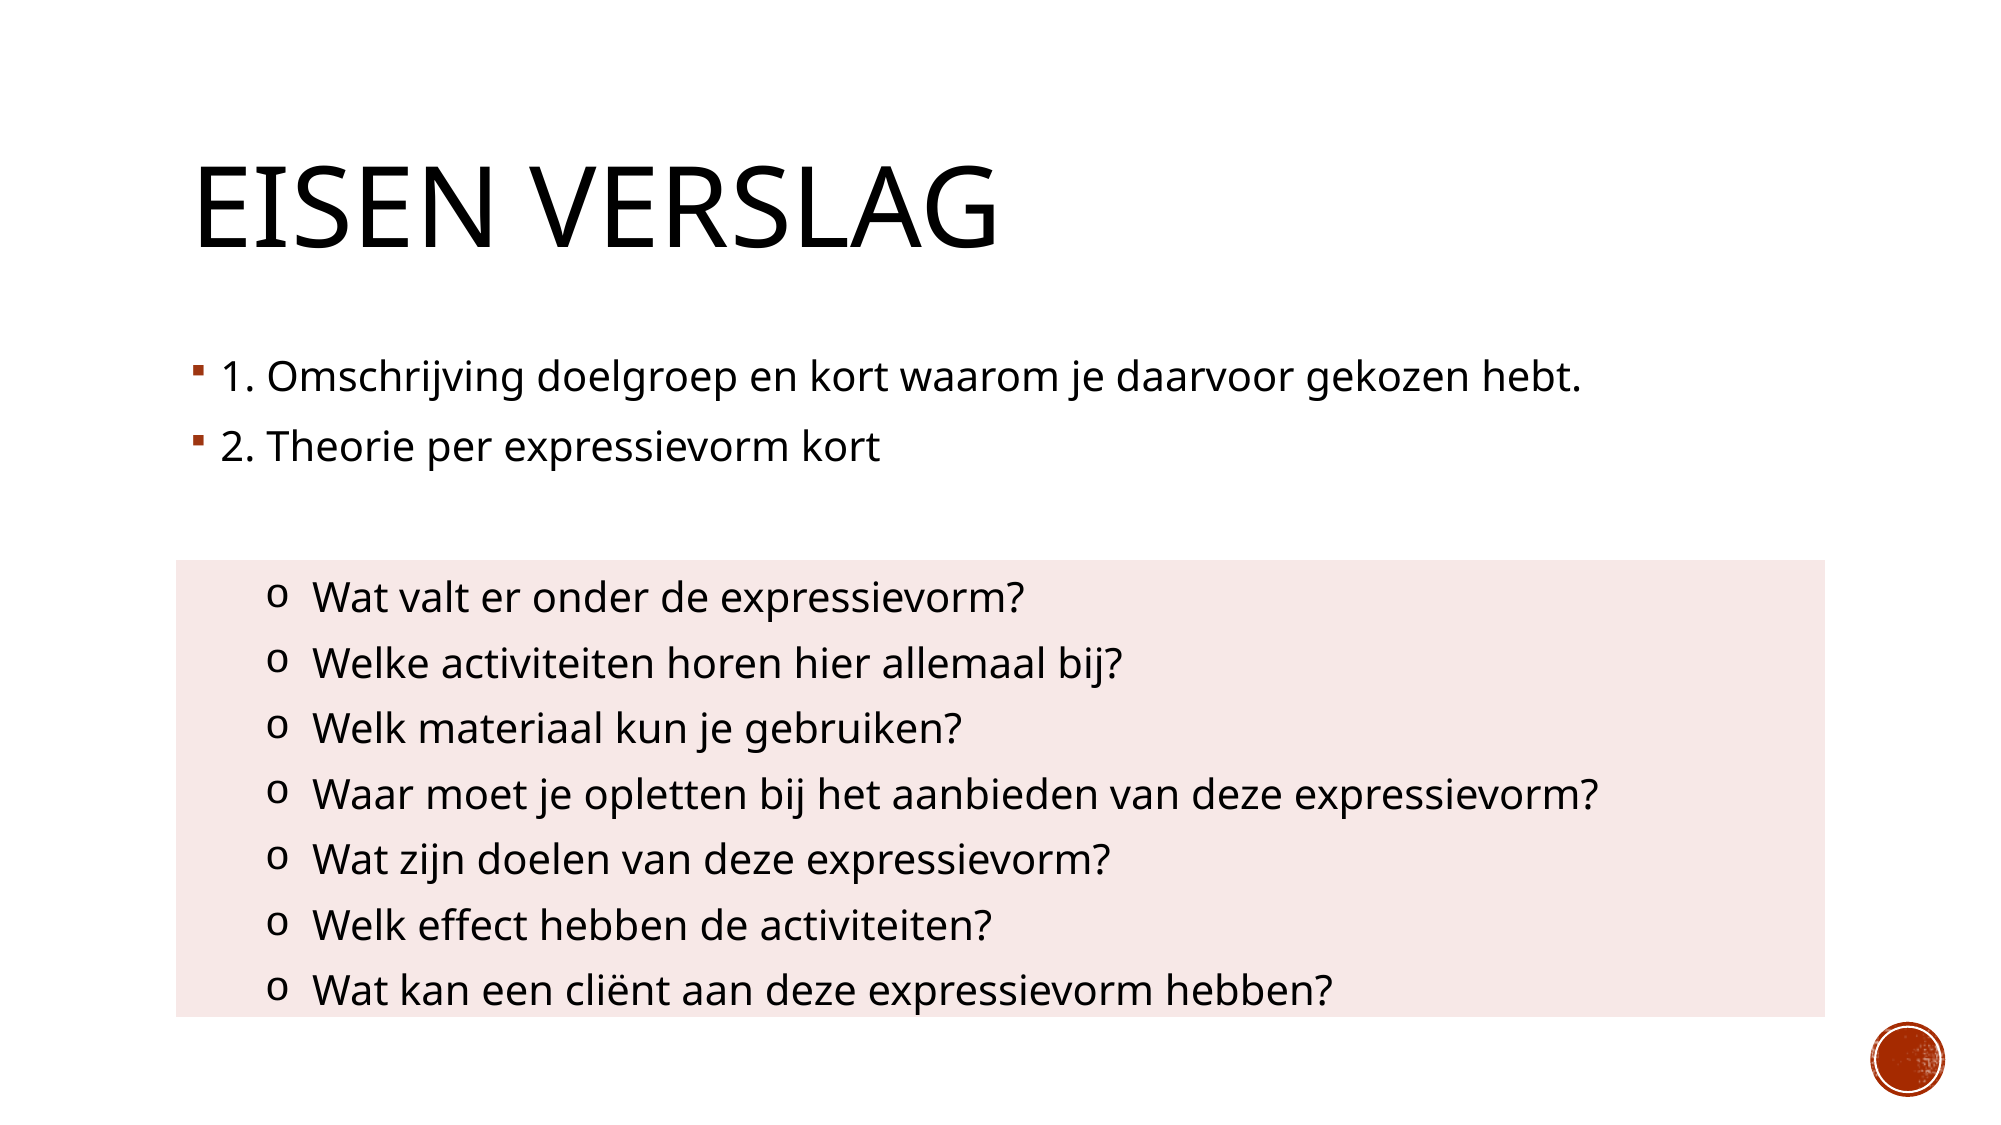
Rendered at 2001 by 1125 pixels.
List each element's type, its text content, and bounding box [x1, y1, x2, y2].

title Eisen verslag [175, 79, 1826, 344]
list 1. Omschrijving doelgroep en kort waarom je daarvoor gekozen hebt. 2. Theorie per expressievorm kort [175, 348, 1826, 559]
table_header Wat valt er onder de expressievorm? Welke activiteiten horen hier allemaal bij? Welk materiaal kun je gebruiken? Waar moet je opletten bij het aanbieden van deze expressievorm? Wat zijn doelen van deze expressievorm? Welk effect hebben de activiteiten? Wat kan een cliënt aan deze expressievorm hebben? [176, 560, 1825, 1017]
